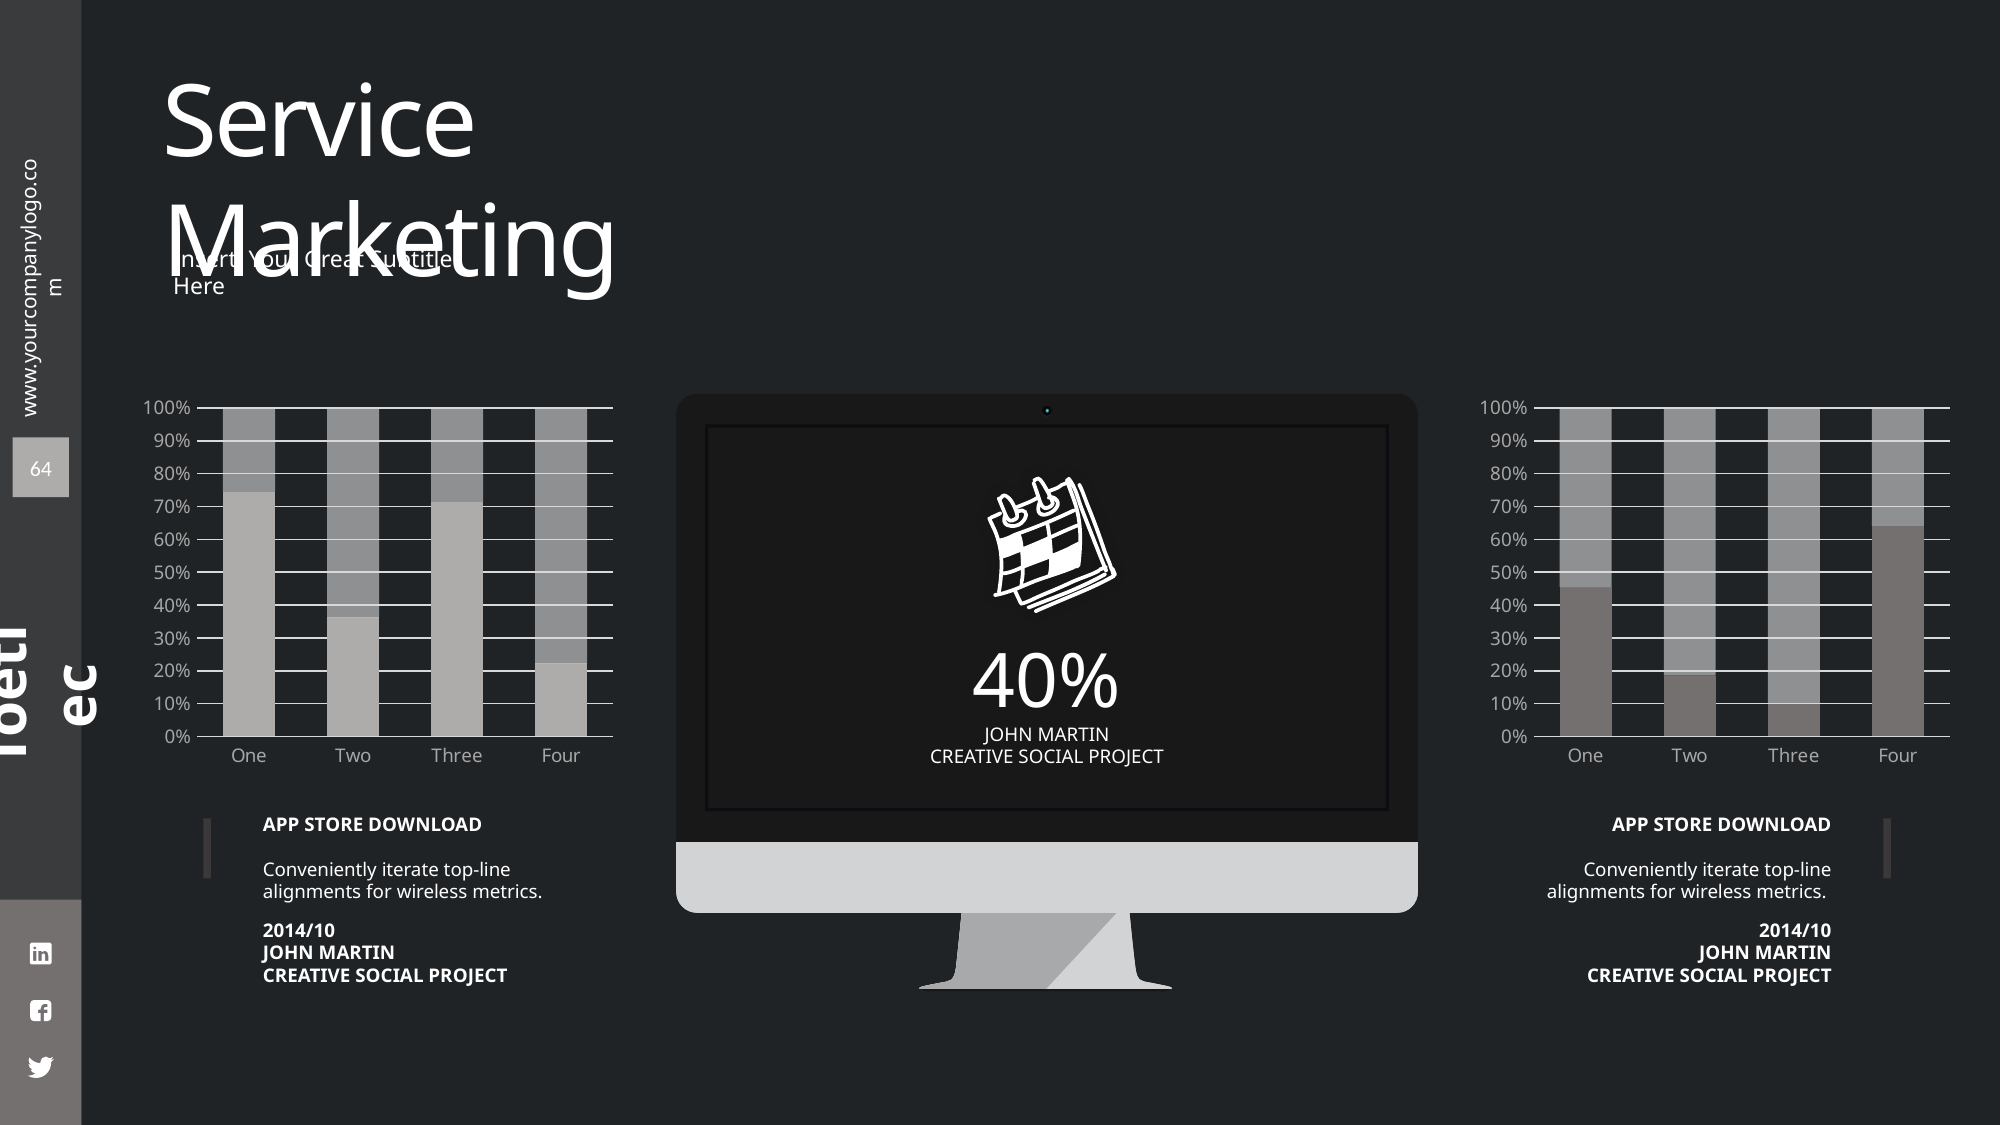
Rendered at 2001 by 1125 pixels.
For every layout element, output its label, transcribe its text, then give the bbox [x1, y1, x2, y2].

text_box APP STORE DOWNLOAD Conveniently iterate top-line alignments for wireless metrics. [1530, 804, 1847, 910]
chart [132, 386, 624, 777]
text_box Insert Your Great Subtitle Here [158, 237, 512, 307]
text_box APP STORE DOWNLOAD Conveniently iterate top-line alignments for wireless metrics. [248, 804, 564, 910]
text_box [202, 817, 212, 879]
text_box 2014/10 JOHN MARTIN CREATIVE SOCIAL PROJECT [248, 911, 564, 994]
text_box 2014/10 JOHN MARTIN CREATIVE SOCIAL PROJECT [1530, 911, 1847, 994]
text_box [1882, 817, 1892, 879]
chart [1469, 386, 1960, 777]
text_box Service Marketing [147, 116, 677, 236]
picture [708, 425, 1390, 809]
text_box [676, 393, 1418, 992]
slide_number 64 [12, 437, 69, 498]
